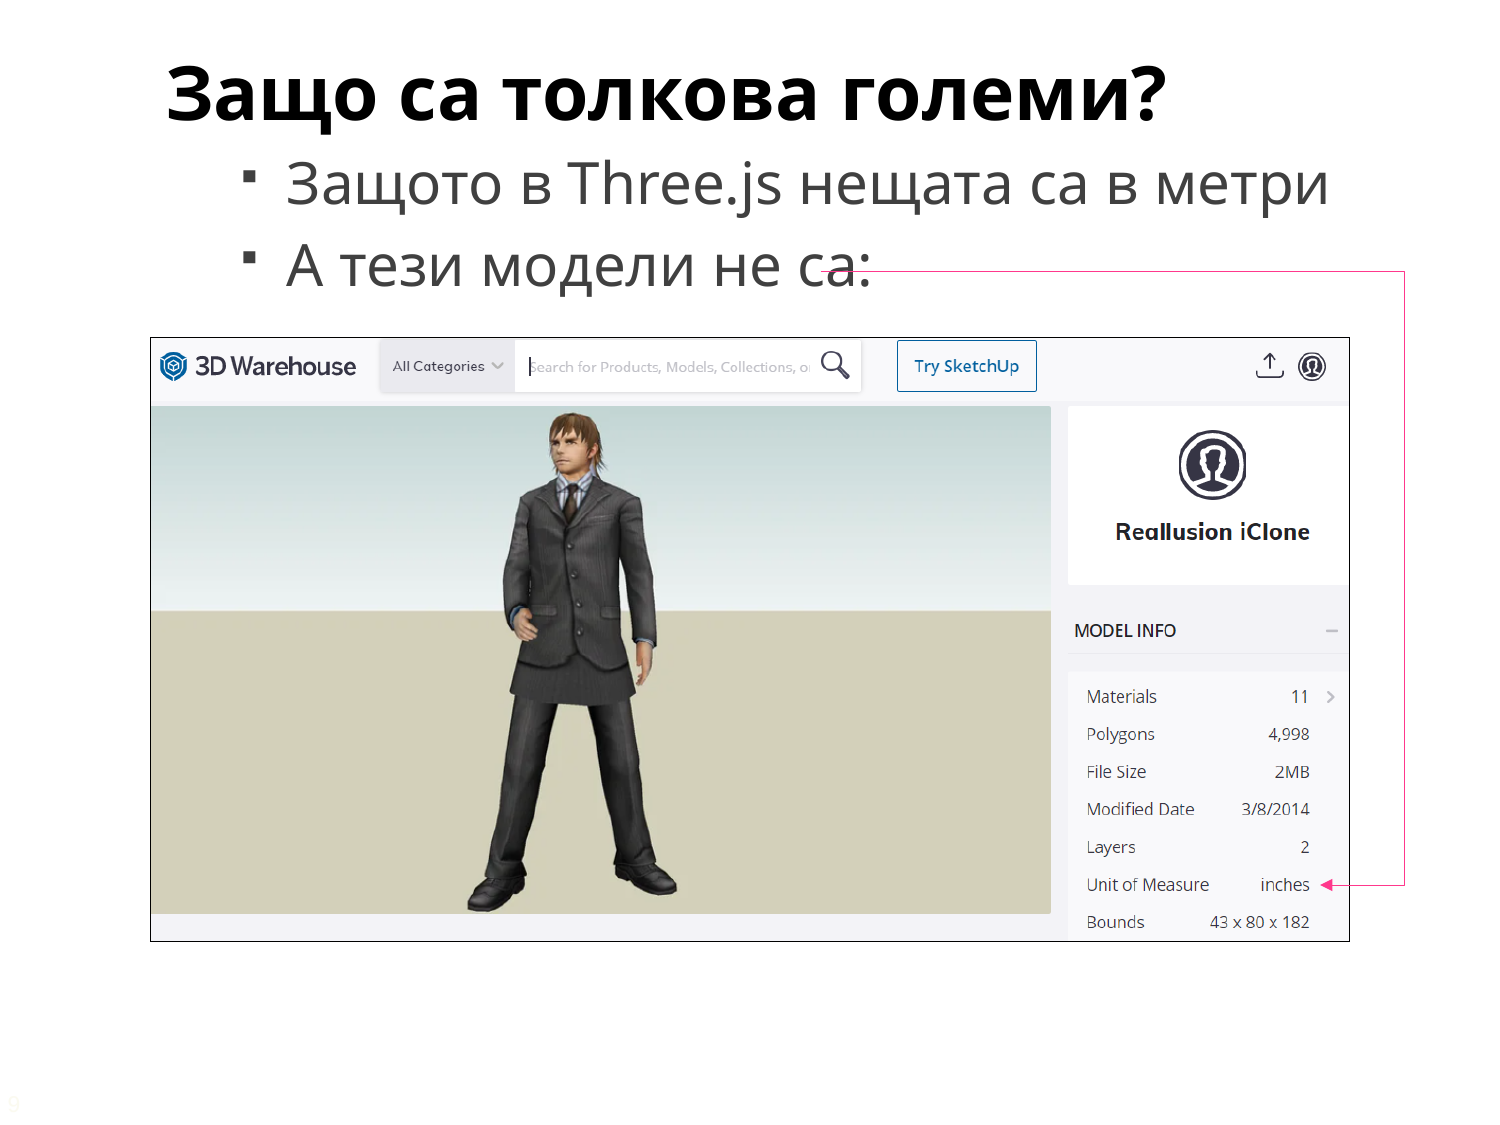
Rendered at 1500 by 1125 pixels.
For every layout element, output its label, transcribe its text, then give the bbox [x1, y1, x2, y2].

picture [149, 337, 1351, 942]
text_box [820, 269, 1406, 887]
list Защо са толкова големи? Защото в Three.js нещата са в метри А тези модели не са: [150, 37, 1488, 1113]
